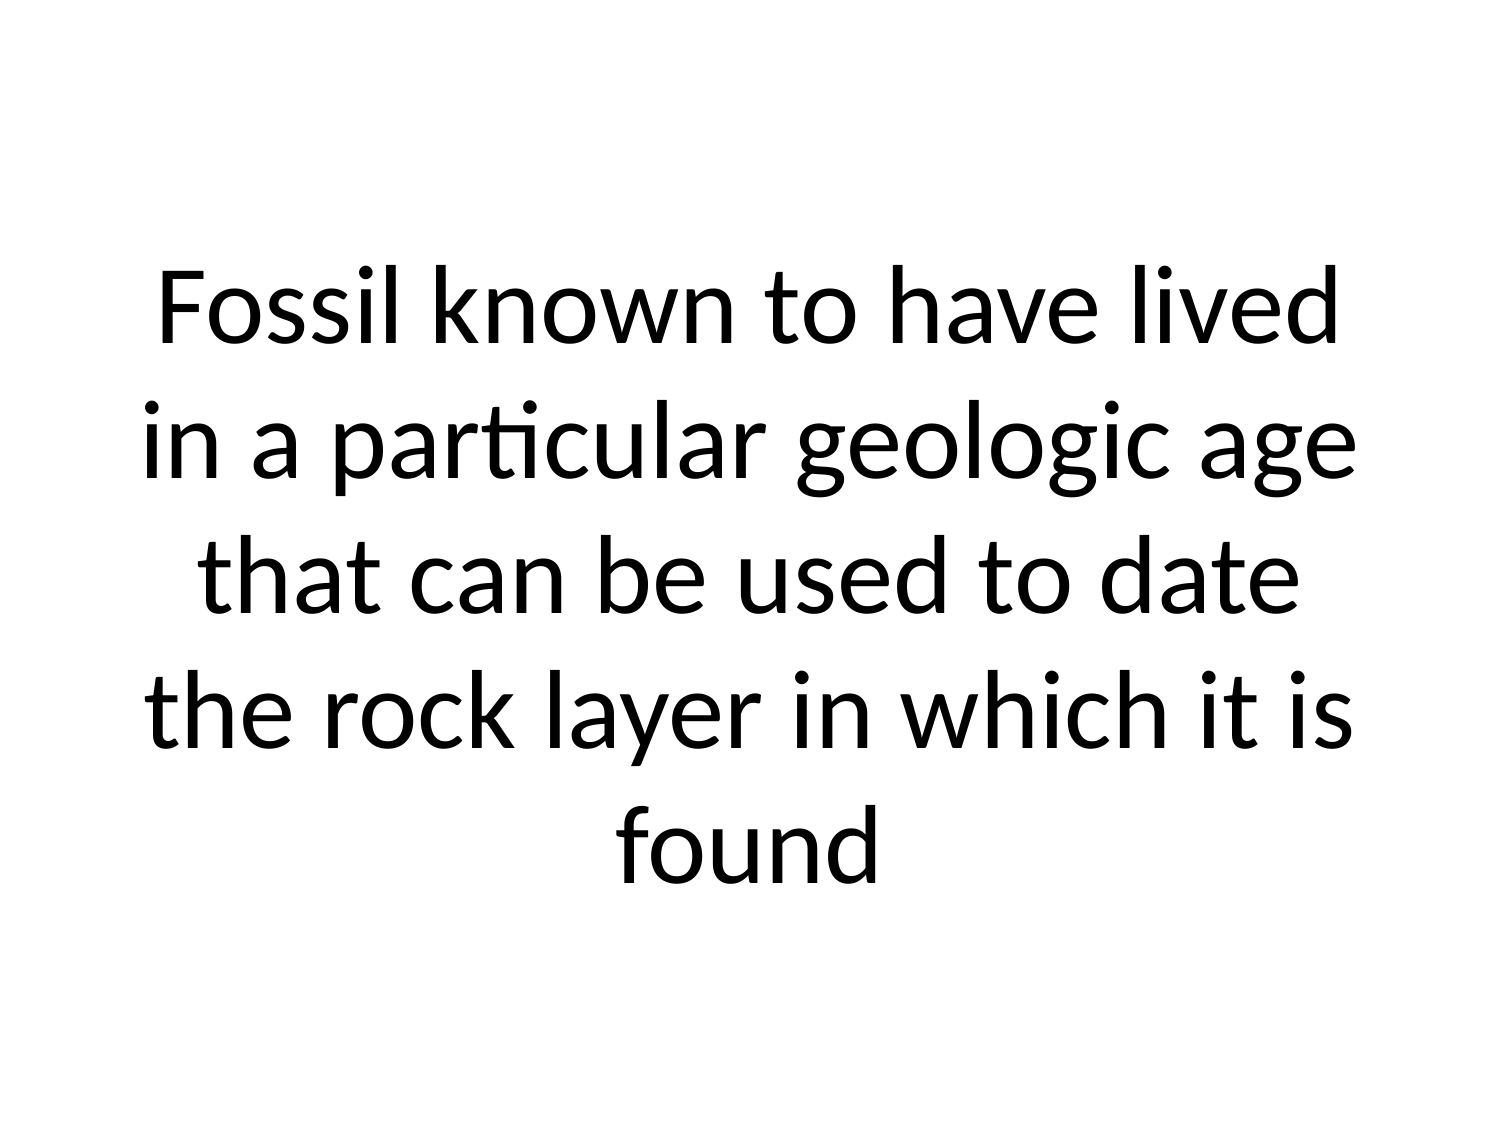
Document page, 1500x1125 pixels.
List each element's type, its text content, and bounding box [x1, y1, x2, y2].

title Fossil known to have lived in a particular geologic age that can be used to date the rock layer in which it is found [112, 50, 1388, 1088]
